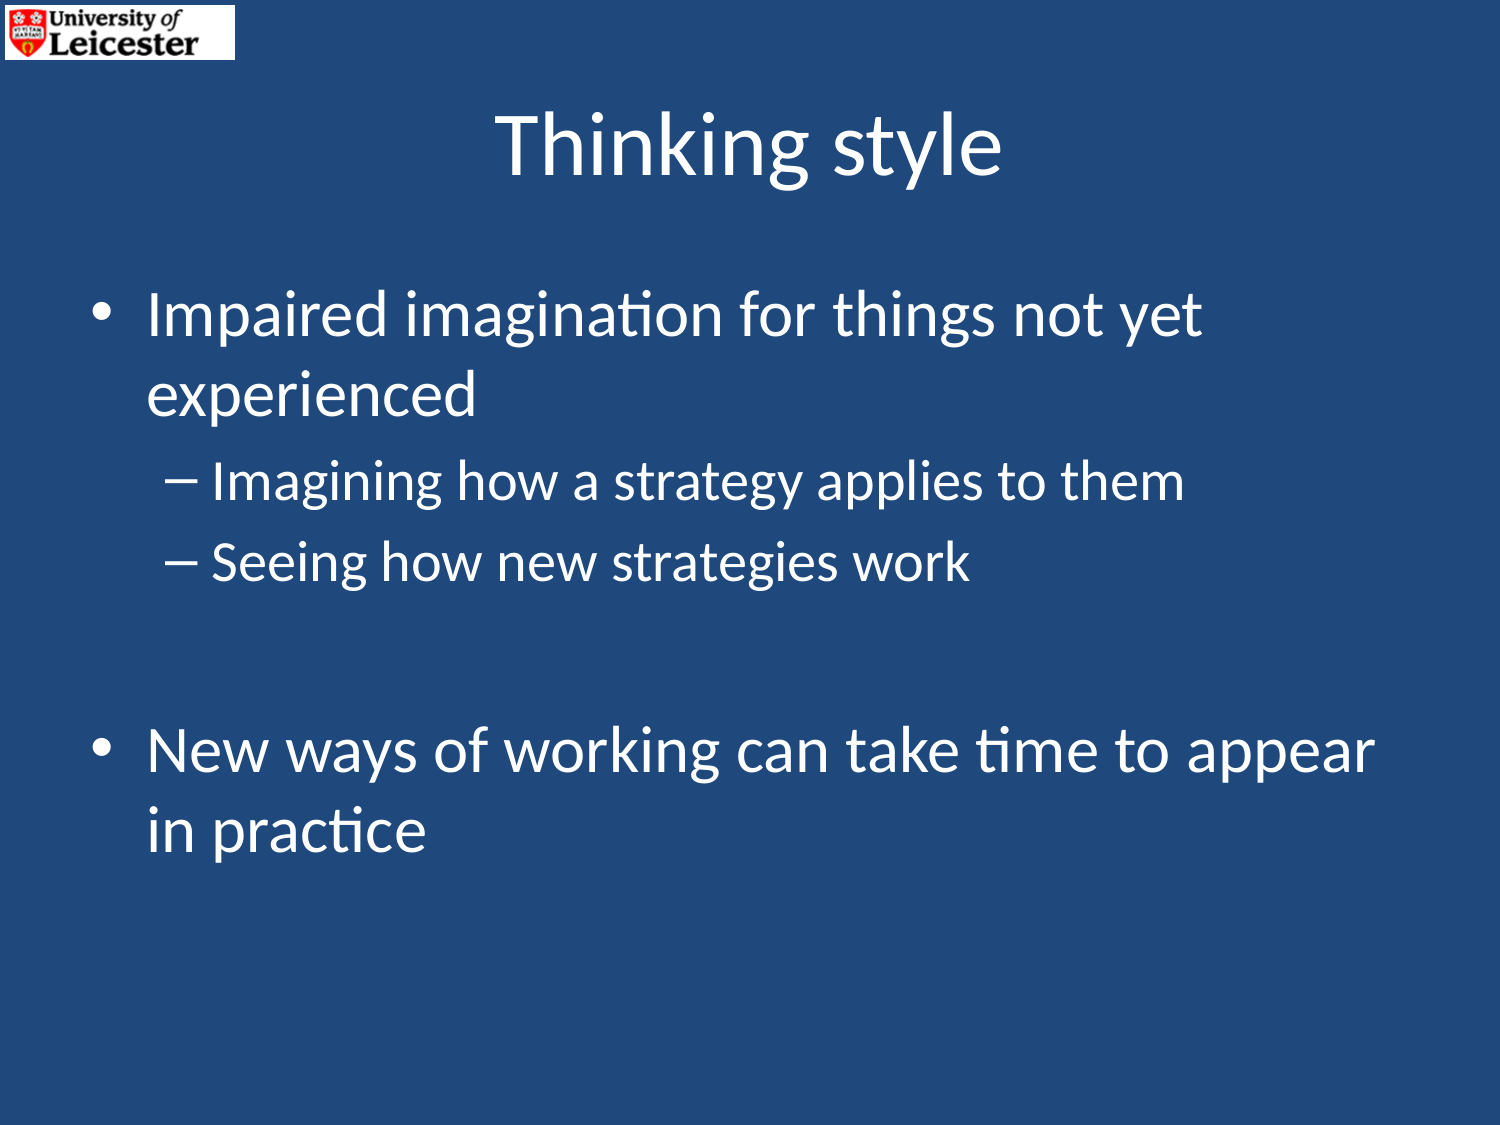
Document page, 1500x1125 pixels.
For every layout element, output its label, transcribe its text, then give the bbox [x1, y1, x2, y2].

list Impaired imagination for things not yet experienced Imagining how a strategy applies to them Seeing how new strategies work New ways of working can take time to appear in practice [75, 262, 1425, 1005]
title Thinking style [75, 45, 1425, 233]
picture [5, 5, 235, 60]
